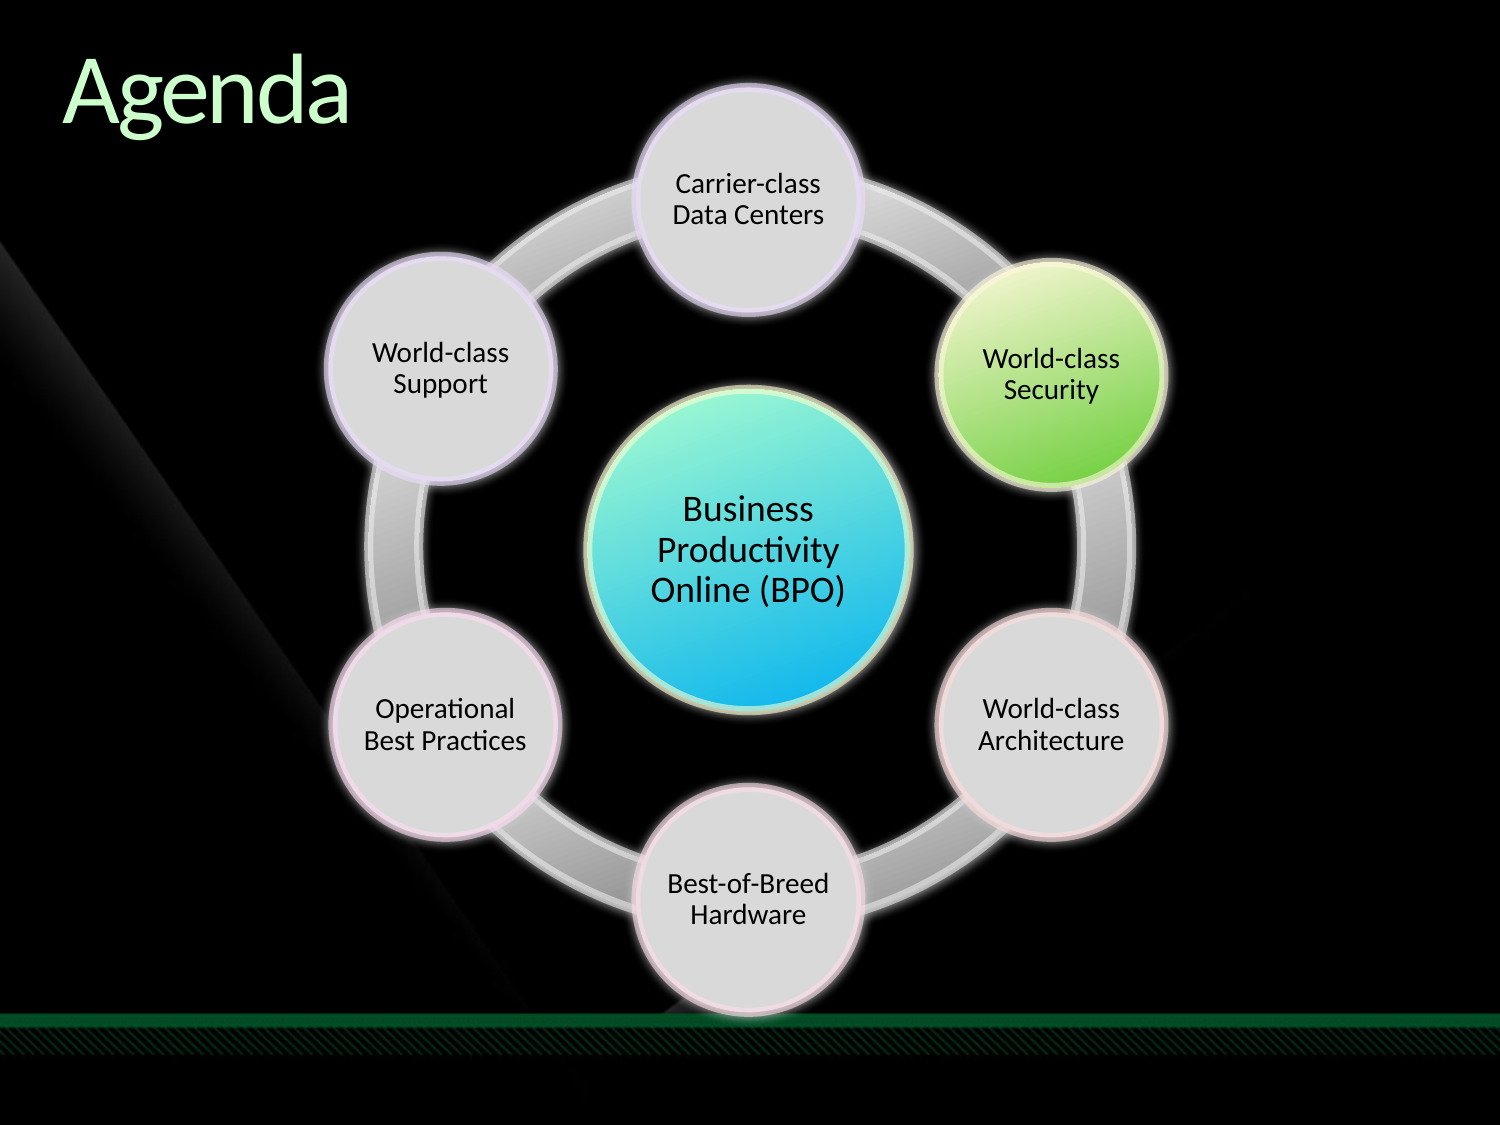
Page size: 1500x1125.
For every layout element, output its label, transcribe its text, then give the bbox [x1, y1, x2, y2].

picture [0, 0, 1500, 1125]
text_box [867, 180, 1007, 295]
text_box [499, 800, 634, 911]
text_box World-class Architecture [934, 607, 1169, 842]
text_box [364, 473, 428, 625]
text_box Business Productivity Online (BPO) [583, 384, 914, 716]
text_box [1072, 473, 1137, 626]
text_box Carrier-class Data Centers [631, 82, 866, 317]
title Agenda [62, 37, 1438, 147]
text_box [864, 801, 1000, 912]
text_box World-class Security [934, 257, 1169, 492]
text_box [495, 181, 631, 296]
text_box Best-of-Breed Hardware [631, 782, 866, 1017]
text_box World-class Support [323, 251, 558, 486]
text_box Operational Best Practices [328, 607, 563, 842]
